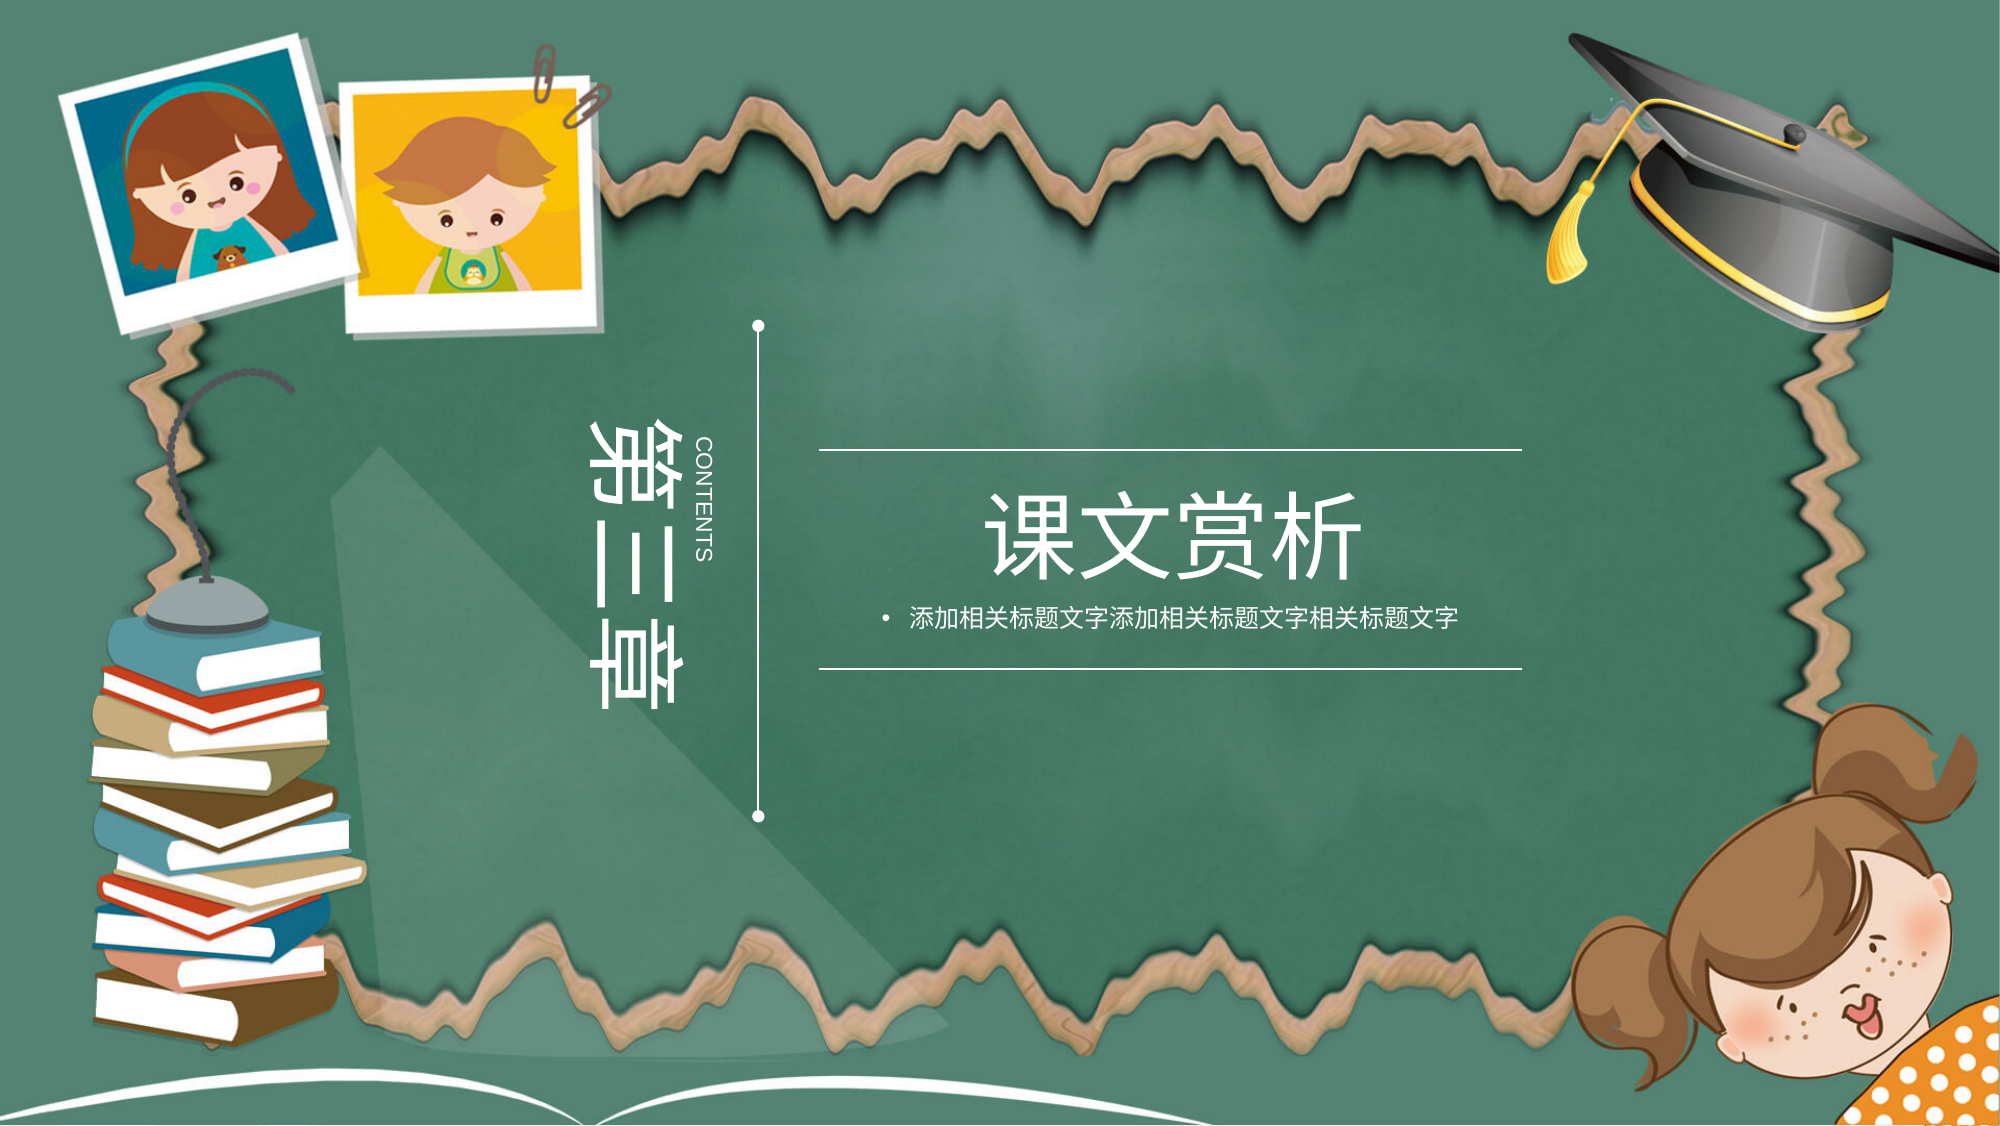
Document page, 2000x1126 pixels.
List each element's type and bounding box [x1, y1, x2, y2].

picture [0, 0, 2000, 1126]
text_box [818, 449, 1523, 670]
